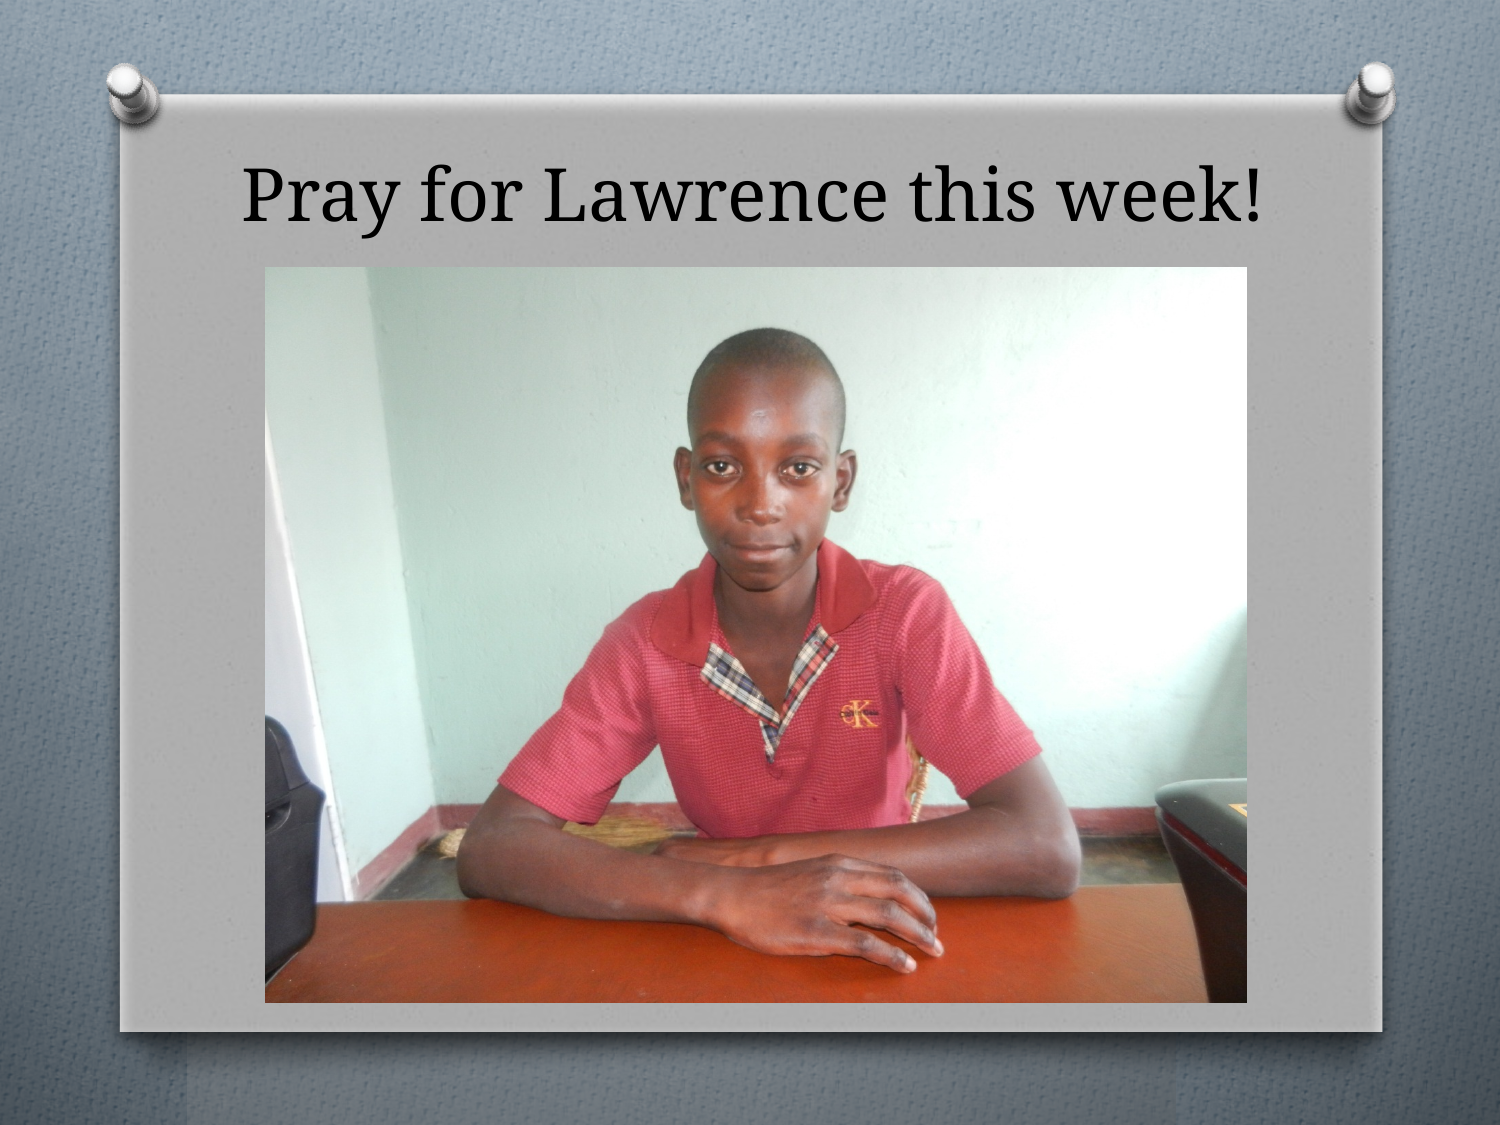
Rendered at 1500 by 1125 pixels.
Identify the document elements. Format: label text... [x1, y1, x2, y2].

picture [75, 29, 198, 153]
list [265, 266, 1247, 1003]
title Pray for Lawrence this week! [183, 113, 1326, 271]
picture [1317, 35, 1439, 156]
